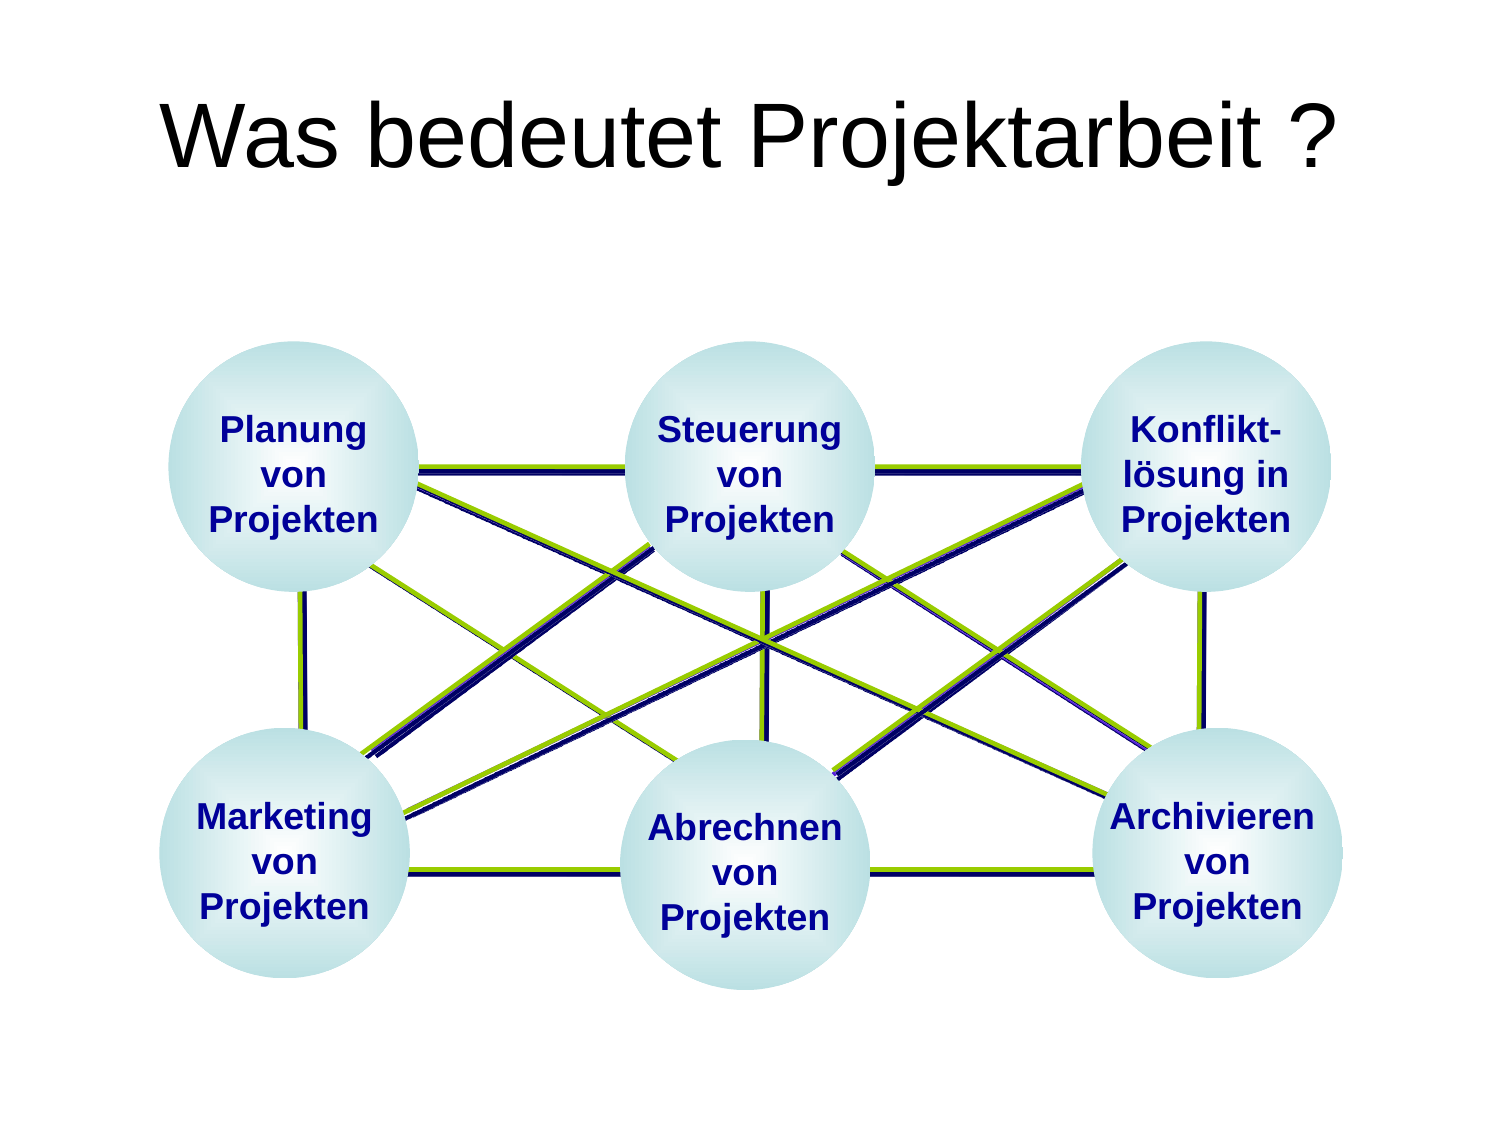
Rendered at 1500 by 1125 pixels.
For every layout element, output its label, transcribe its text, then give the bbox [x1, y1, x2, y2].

text_box Was bedeutet Projektarbeit ? [112, 49, 1388, 213]
text_box Marketing von Projekten [159, 727, 410, 979]
text_box Konflikt- lösung in Projekten [1080, 341, 1332, 592]
text_box Planung von Projekten [168, 341, 419, 592]
text_box Steuerung von Projekten [624, 341, 876, 592]
text_box Archivieren von Projekten [1092, 727, 1343, 979]
text_box Abrechnen von Projekten [620, 739, 871, 991]
